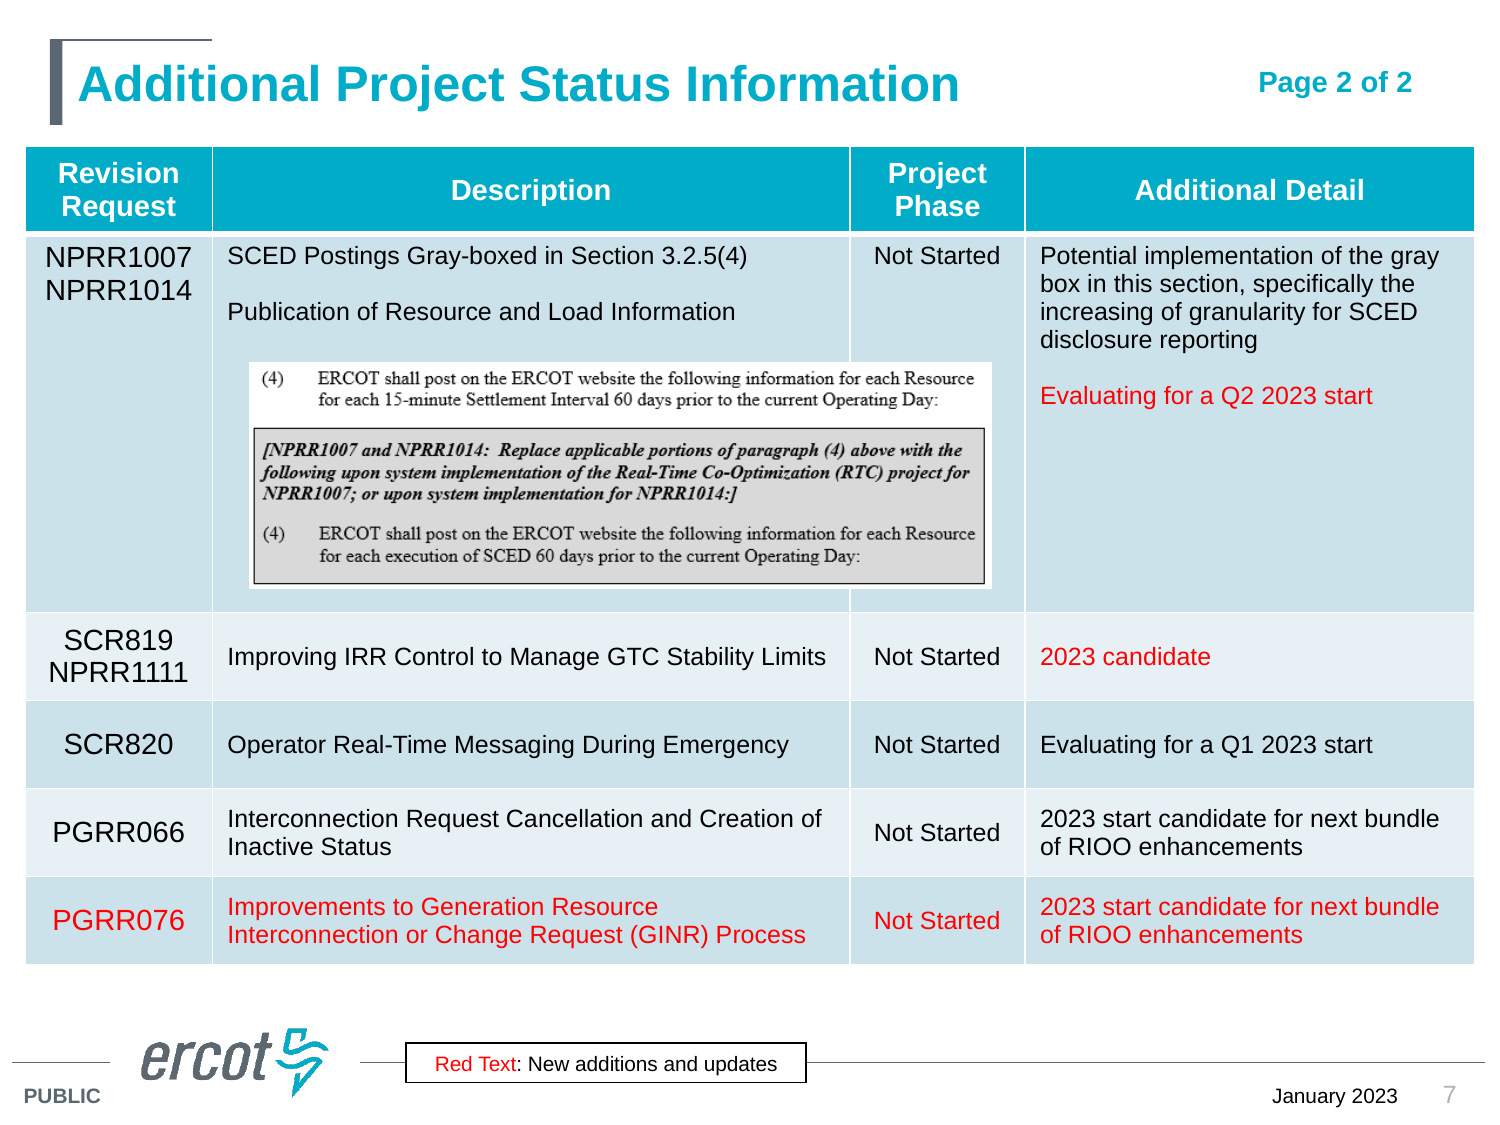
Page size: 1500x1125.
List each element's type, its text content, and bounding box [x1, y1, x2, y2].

text_box Page 2 of 2 [1243, 55, 1453, 110]
picture [249, 362, 992, 589]
table_cell 2023 start candidate for next bundle of RIOO enhancements [1026, 789, 1474, 876]
table_cell SCR820 [26, 701, 212, 788]
table_header Description [213, 147, 849, 231]
table_cell PGRR066 [26, 789, 212, 876]
table_cell Evaluating for a Q1 2023 start [1026, 701, 1474, 788]
table_header Project Phase [851, 147, 1024, 231]
table_header Additional Detail [1026, 147, 1474, 231]
table_cell Improvements to Generation Resource Interconnection or Change Request (GINR) Process [213, 877, 849, 964]
table_cell PGRR076 [26, 877, 212, 964]
table_cell Not Started [851, 789, 1024, 876]
table_cell SCR819 NPRR1111 [26, 613, 212, 700]
table_cell 2023 candidate [1026, 613, 1474, 700]
text_box Red Text: New additions and updates [406, 1042, 807, 1083]
picture [137, 1024, 332, 1100]
table_cell Not Started [851, 237, 1024, 612]
table_cell Not Started [851, 877, 1024, 964]
slide_number 7 [1412, 1076, 1488, 1112]
table_cell NPRR1007 NPRR1014 [26, 237, 212, 612]
table_cell Operator Real-Time Messaging During Emergency [213, 701, 849, 788]
title Additional Project Status Information [62, 44, 1000, 130]
table_cell Not Started [851, 701, 1024, 788]
table_cell Improving IRR Control to Manage GTC Stability Limits [213, 613, 849, 700]
table_header Revision Request [26, 147, 212, 231]
table_cell 2023 start candidate for next bundle of RIOO enhancements [1026, 877, 1474, 964]
table_cell Potential implementation of the gray box in this section, specifically the increasing of granularity for SCED disclosure reporting Evaluating for a Q2 2023 start [1026, 237, 1474, 612]
table_cell Not Started [851, 613, 1024, 700]
table_cell SCED Postings Gray-boxed in Section 3.2.5(4) Publication of Resource and Load Information [213, 237, 849, 612]
table_cell Interconnection Request Cancellation and Creation of Inactive Status [213, 789, 849, 876]
